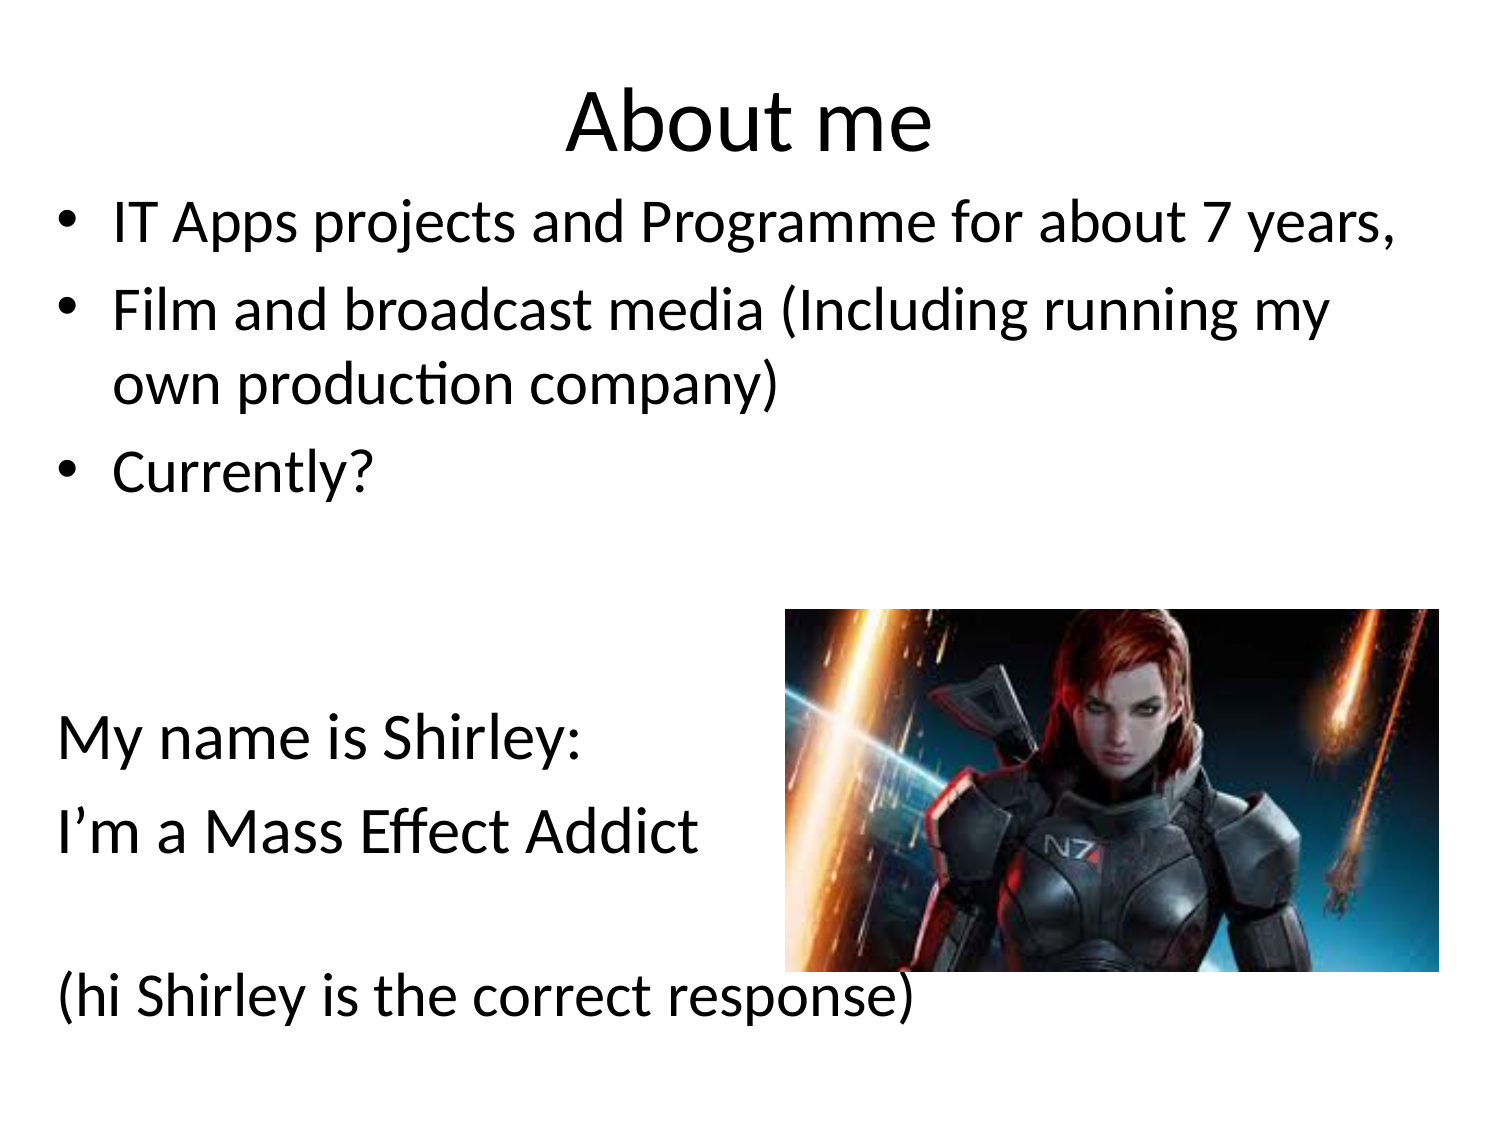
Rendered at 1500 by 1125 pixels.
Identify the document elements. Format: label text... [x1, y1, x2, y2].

picture [785, 609, 1439, 973]
picture [1416, 895, 1426, 902]
list IT Apps projects and Programme for about 7 years, Film and broadcast media (Including running my own production company) Currently? My name is Shirley: I’m a Mass Effect Addict (hi Shirley is the correct response) [41, 172, 1459, 1071]
title About me [75, 45, 1425, 172]
